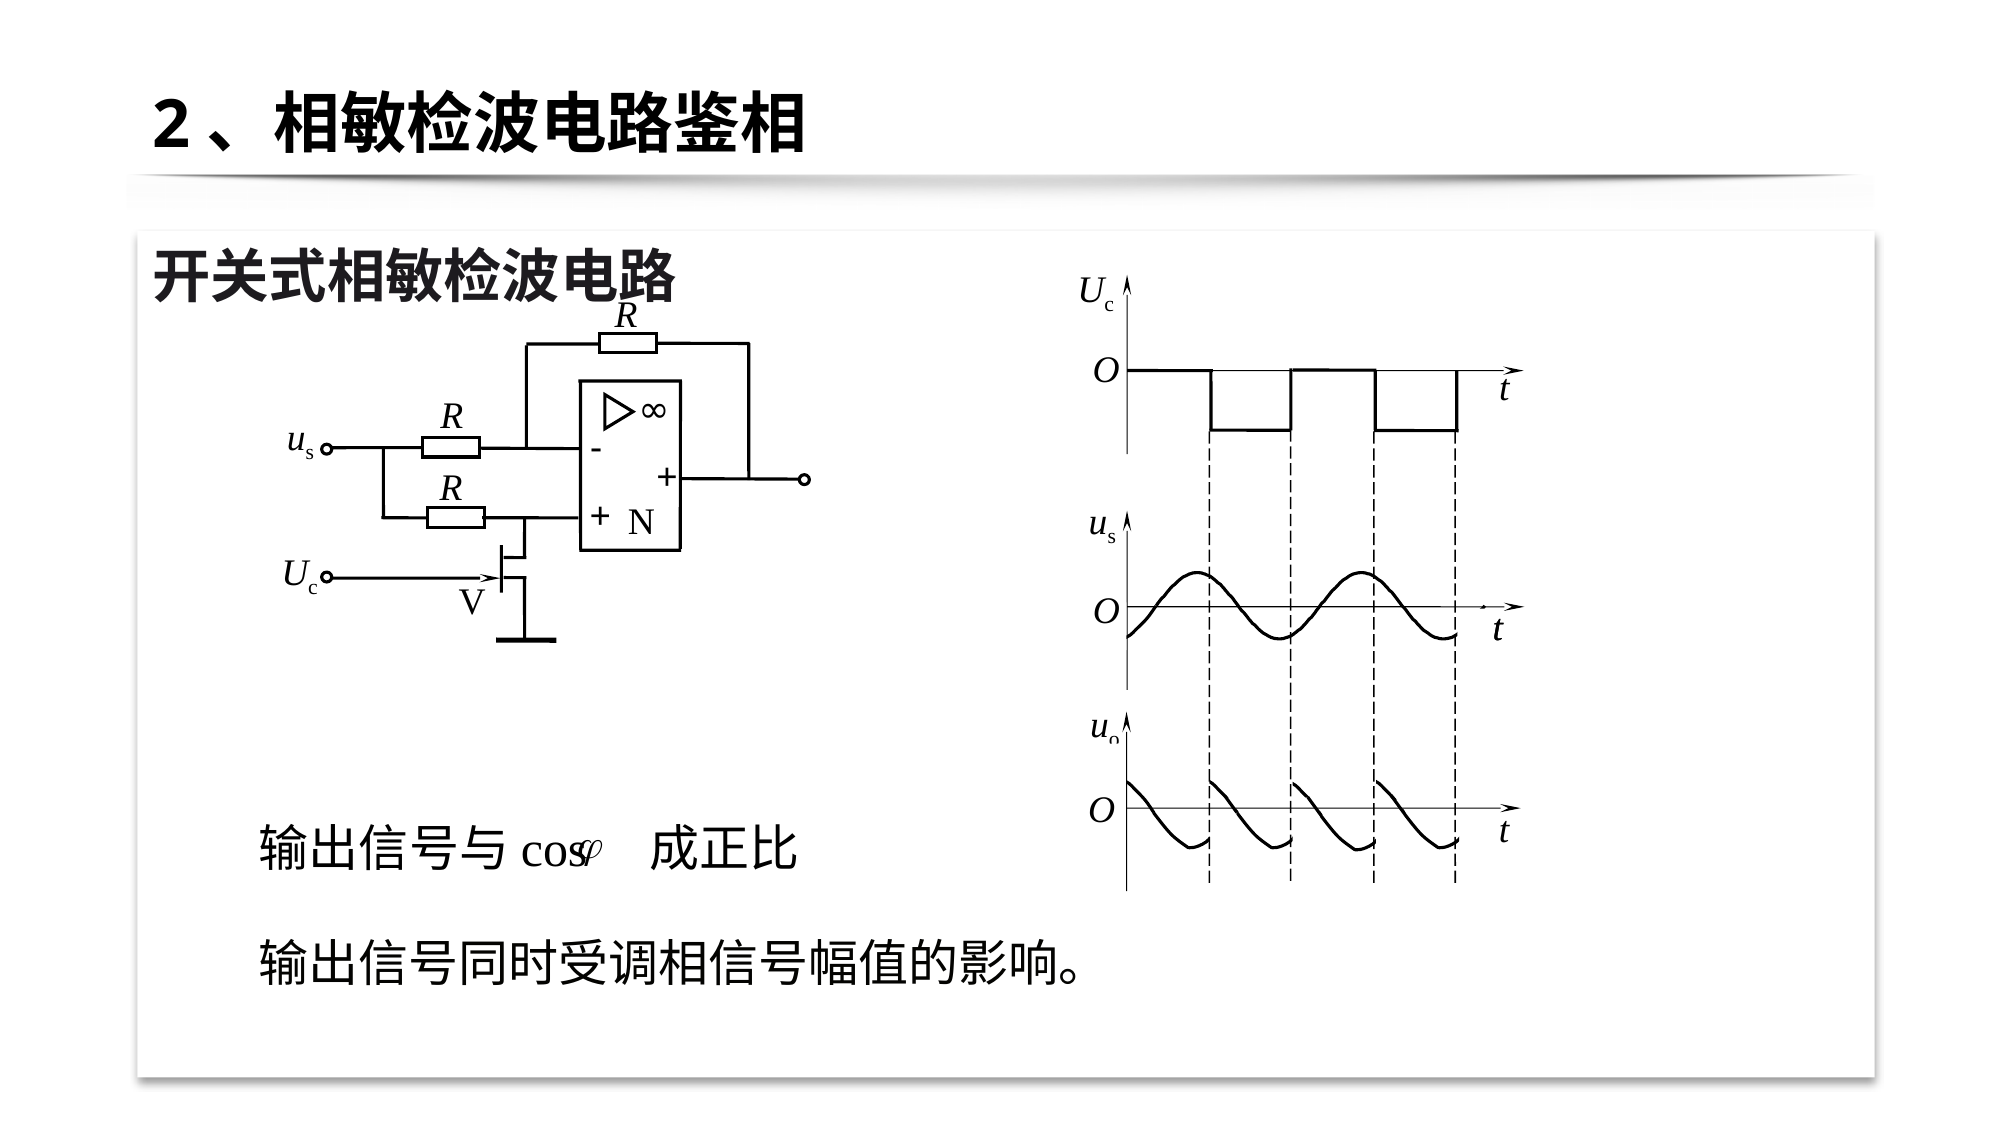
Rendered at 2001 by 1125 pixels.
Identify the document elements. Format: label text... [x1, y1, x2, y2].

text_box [266, 282, 810, 658]
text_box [1034, 257, 1585, 892]
picture [127, 175, 1874, 211]
list 开关式相敏检波电路 [137, 196, 1863, 1014]
text_box 输出信号同时受调相信号幅值的影响。 [244, 894, 1631, 999]
title 2、相敏检波电路鉴相 [137, 77, 1863, 175]
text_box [244, 808, 827, 885]
